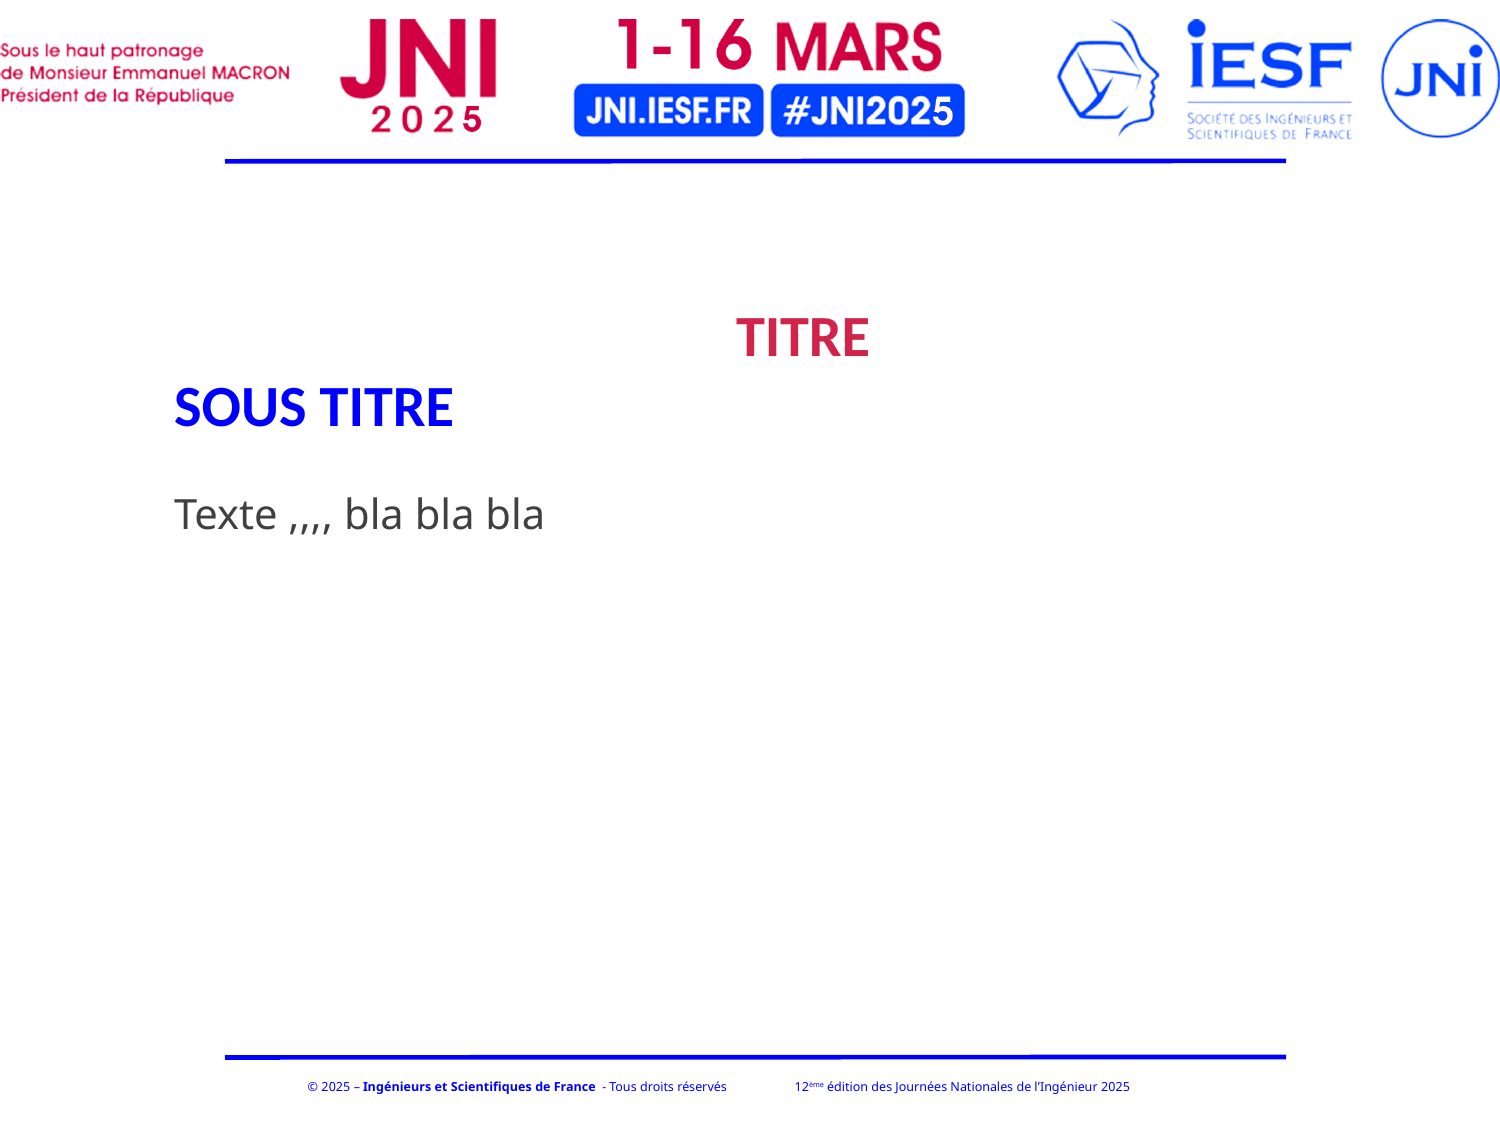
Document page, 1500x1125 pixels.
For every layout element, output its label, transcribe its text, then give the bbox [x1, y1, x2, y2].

text_box titre Sous titre Texte ,,,, bla bla bla [159, 290, 1447, 618]
picture [0, 19, 1500, 140]
